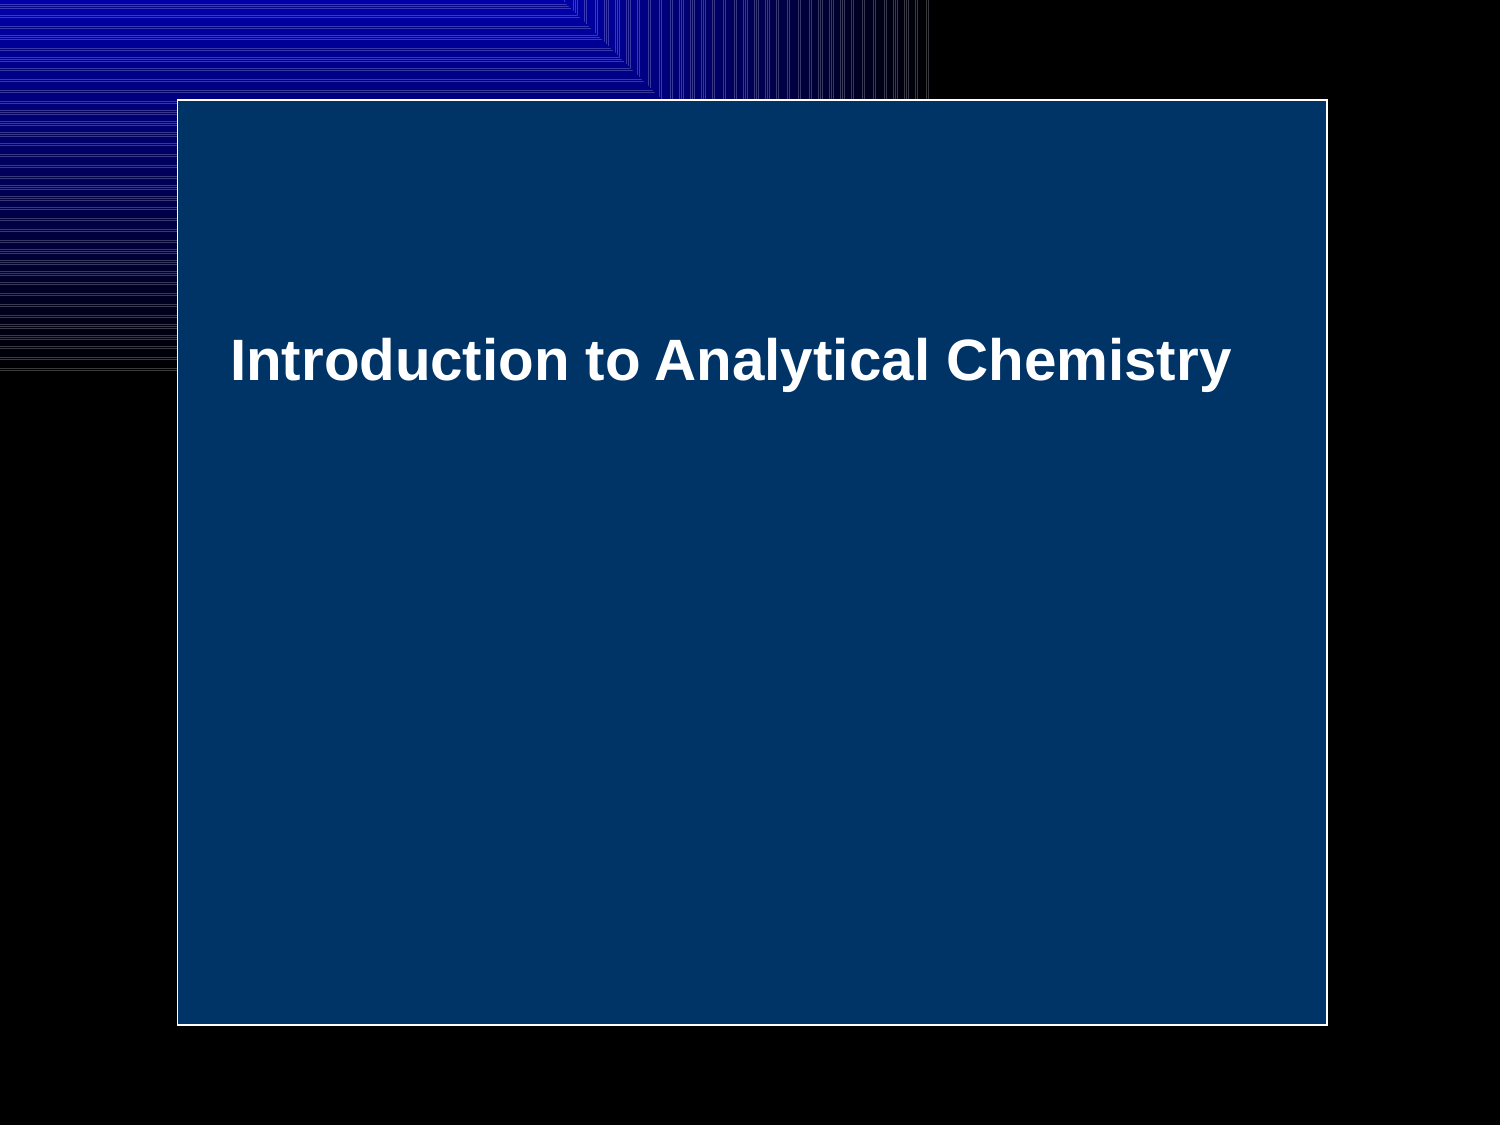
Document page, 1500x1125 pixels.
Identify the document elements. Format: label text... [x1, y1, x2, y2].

text_box [177, 99, 1328, 1025]
text_box Introduction to Analytical Chemistry [199, 324, 1263, 400]
